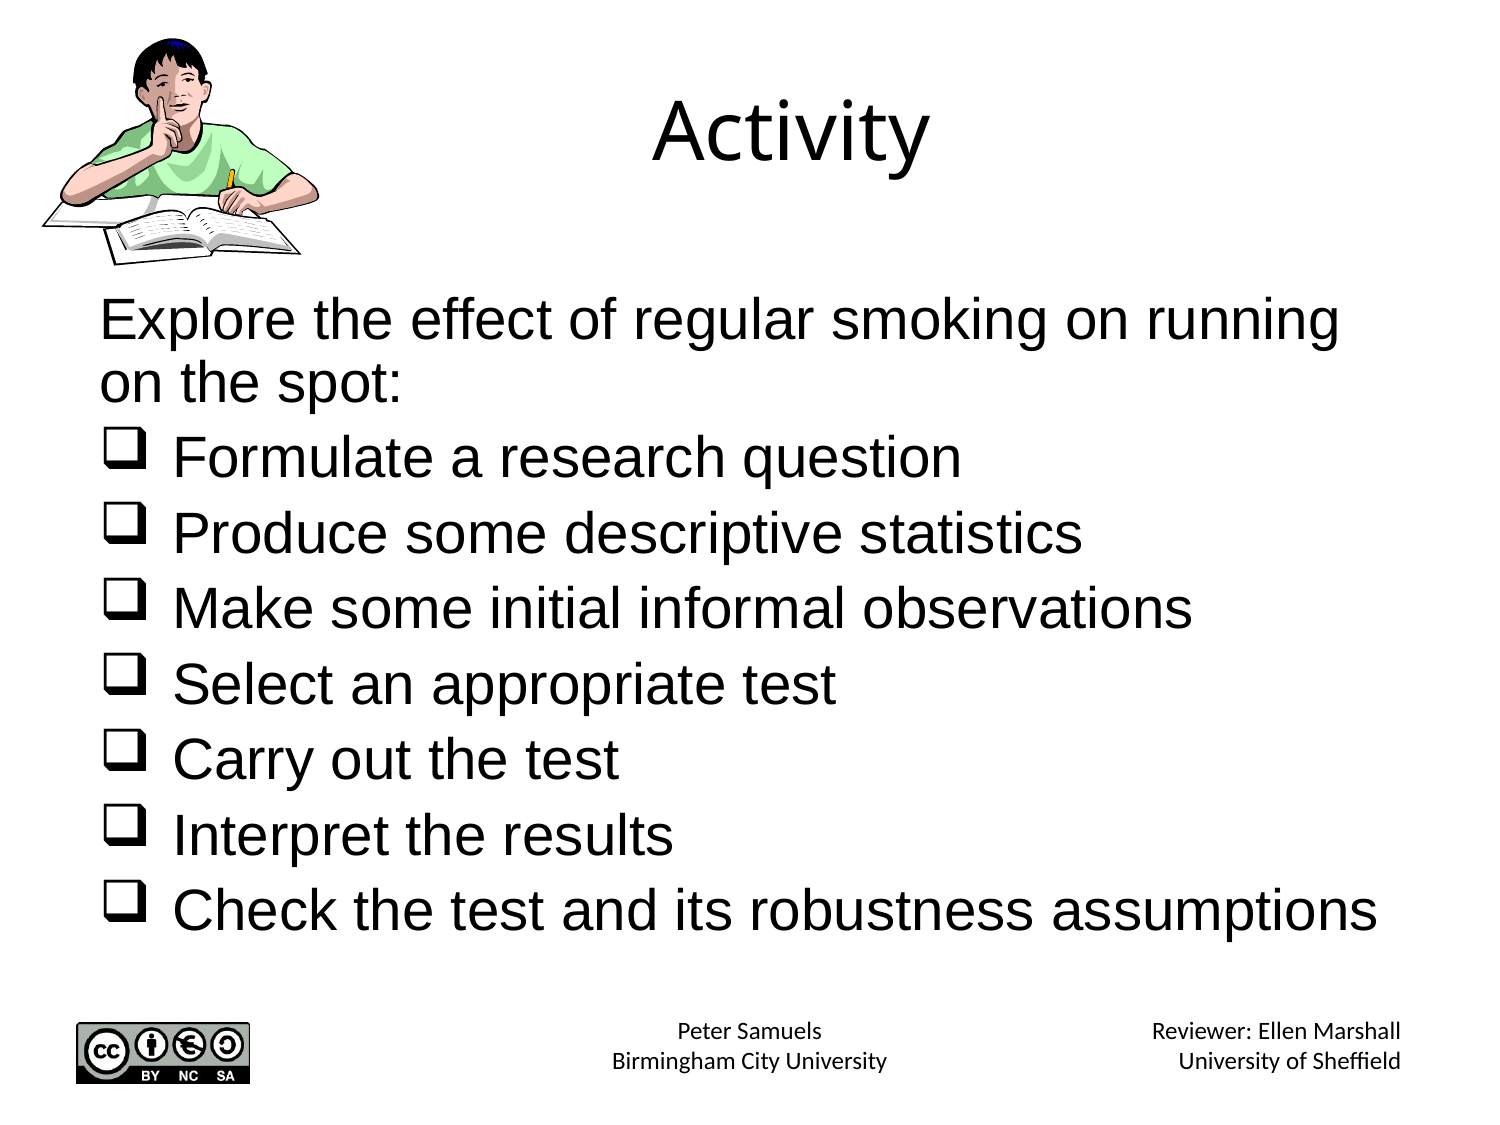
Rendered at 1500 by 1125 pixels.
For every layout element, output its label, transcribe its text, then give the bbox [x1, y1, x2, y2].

picture [76, 1022, 251, 1084]
picture [41, 30, 329, 266]
text_box Reviewer: Ellen Marshall University of Sheffield [1038, 1007, 1417, 1083]
text_box Peter Samuels Birmingham City University [549, 1007, 951, 1083]
list Explore the effect of regular smoking on running on the spot: Formulate a research question Produce some descriptive statistics Make some initial informal observations Select an appropriate test Carry out the test Interpret the results Check the test and its robustness assumptions [84, 281, 1400, 953]
title Activity [395, 70, 1187, 185]
